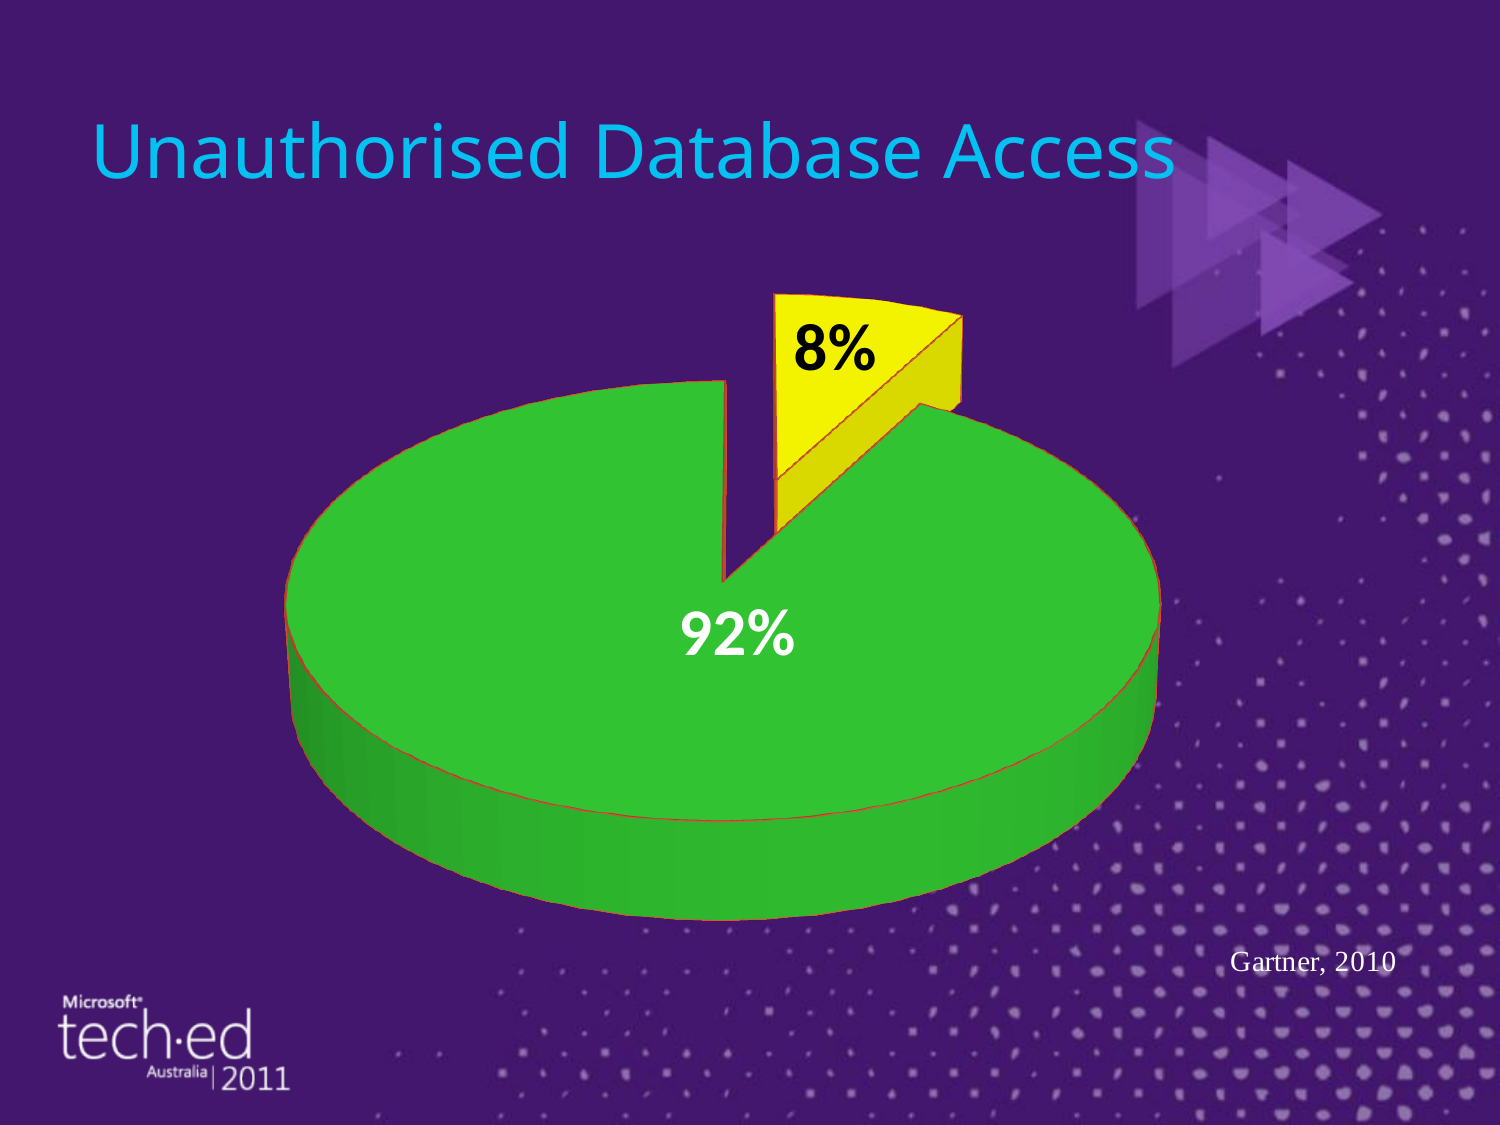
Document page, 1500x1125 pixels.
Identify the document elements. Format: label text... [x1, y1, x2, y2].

chart [62, 212, 1438, 1001]
picture [0, 0, 1500, 1125]
title Unauthorised Database Access [75, 54, 1425, 210]
